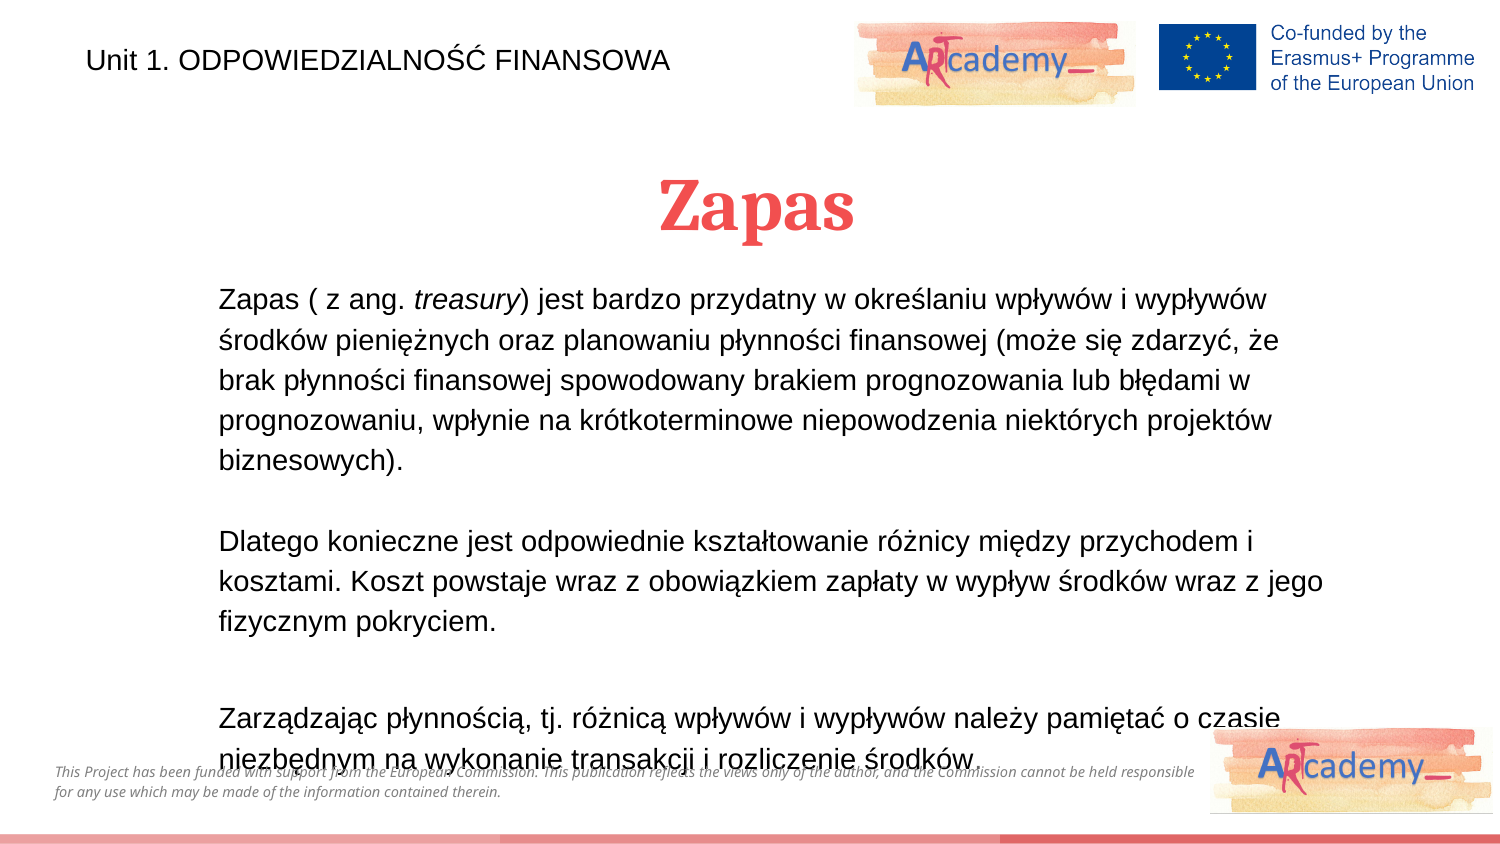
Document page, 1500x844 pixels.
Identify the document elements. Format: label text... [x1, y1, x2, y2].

list Zapas ( z ang. treasury) jest bardzo przydatny w określaniu wpływów i wypływów środków pieniężnych oraz planowaniu płynności finansowej (może się zdarzyć, że brak płynności finansowej spowodowany brakiem prognozowania lub błędami w prognozowaniu, wpłynie na krótkoterminowe niepowodzenia niektórych projektów biznesowych). Dlatego konieczne jest odpowiednie kształtowanie różnicy między przychodem i kosztami. Koszt powstaje wraz z obowiązkiem zapłaty w wypływ środków wraz z jego fizycznym pokryciem. Zarządzając płynnością, tj. różnicą wpływów i wypływów należy pamiętać o czasie niezbędnym na wykonanie transakcji i rozliczenie środków. [180, 260, 1352, 732]
picture [854, 2, 1137, 138]
picture [1210, 709, 1493, 844]
text_box This Project has been funded with support from the European Commission. This publication reflects the views only of the author, and the Commission cannot be held responsible for any use which may be made of the information contained therein. [39, 754, 1205, 799]
title Zapas [180, 53, 1352, 260]
picture [1158, 24, 1474, 94]
text_box Unit 1. ODPOWIEDZIALNOŚĆ FINANSOWA [70, 33, 733, 119]
